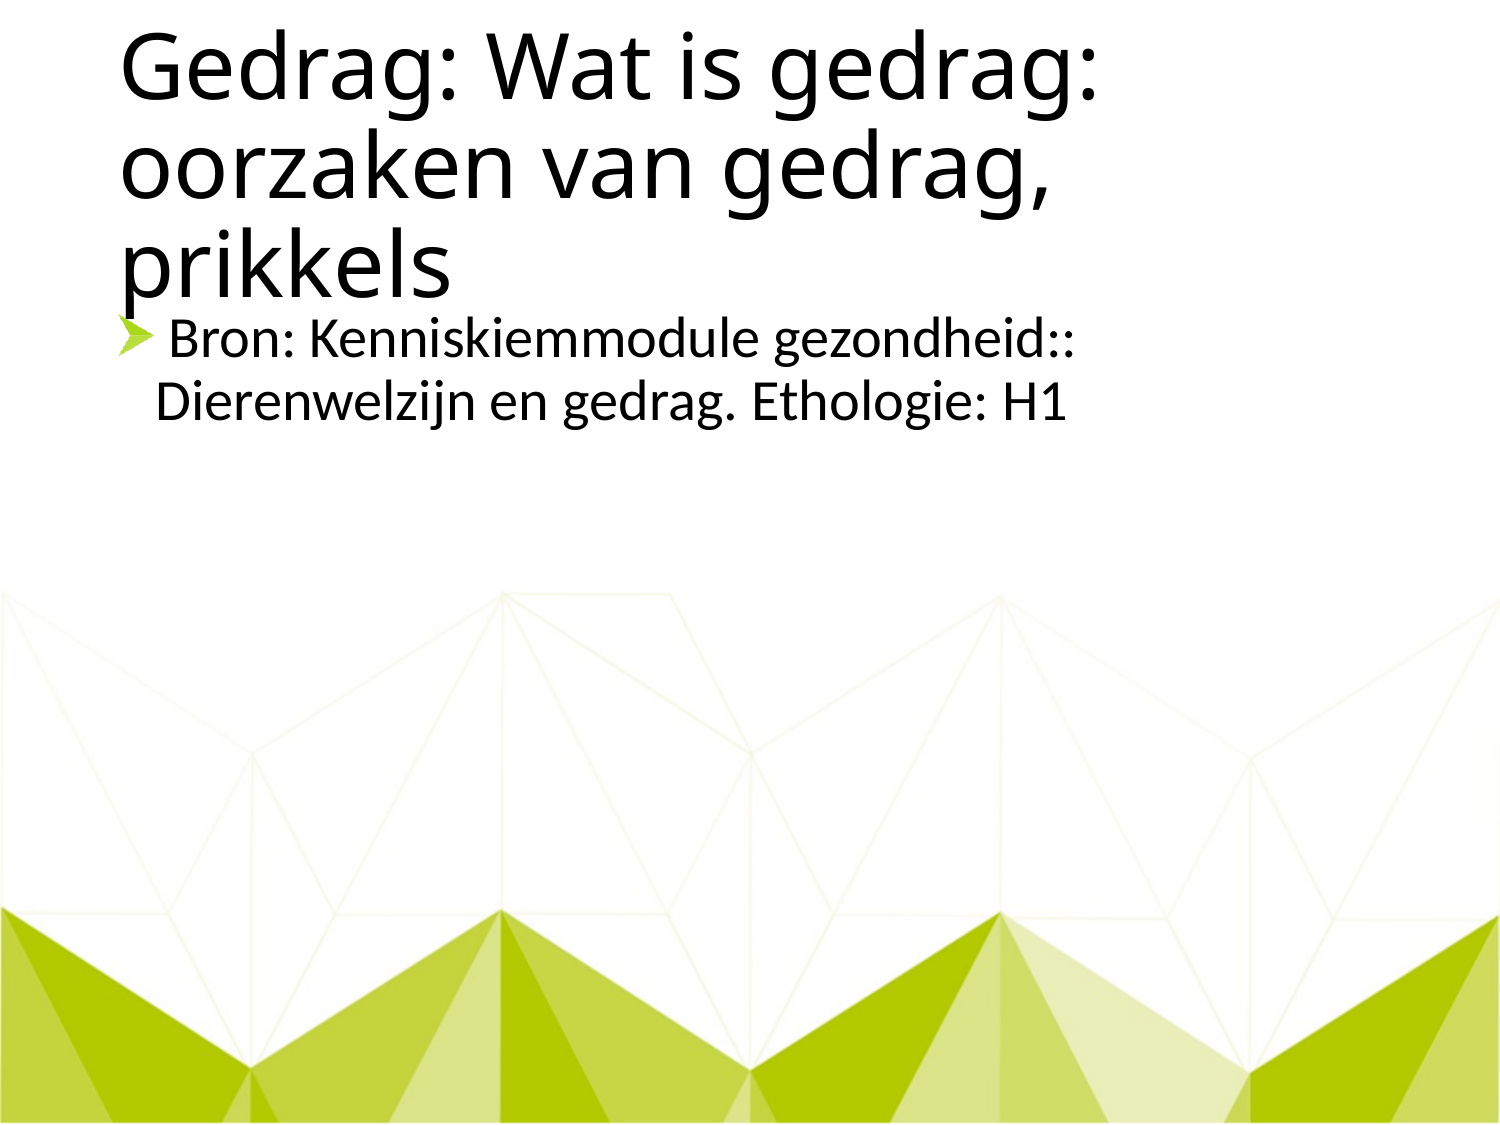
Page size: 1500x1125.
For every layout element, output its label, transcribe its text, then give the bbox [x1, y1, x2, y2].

picture [0, 0, 1500, 1125]
title Gedrag: Wat is gedrag: oorzaken van gedrag, prikkels [103, 59, 1397, 278]
list Bron: Kenniskiemmodule gezondheid:: Dierenwelzijn en gedrag. Ethologie: H1 [103, 299, 1397, 1014]
